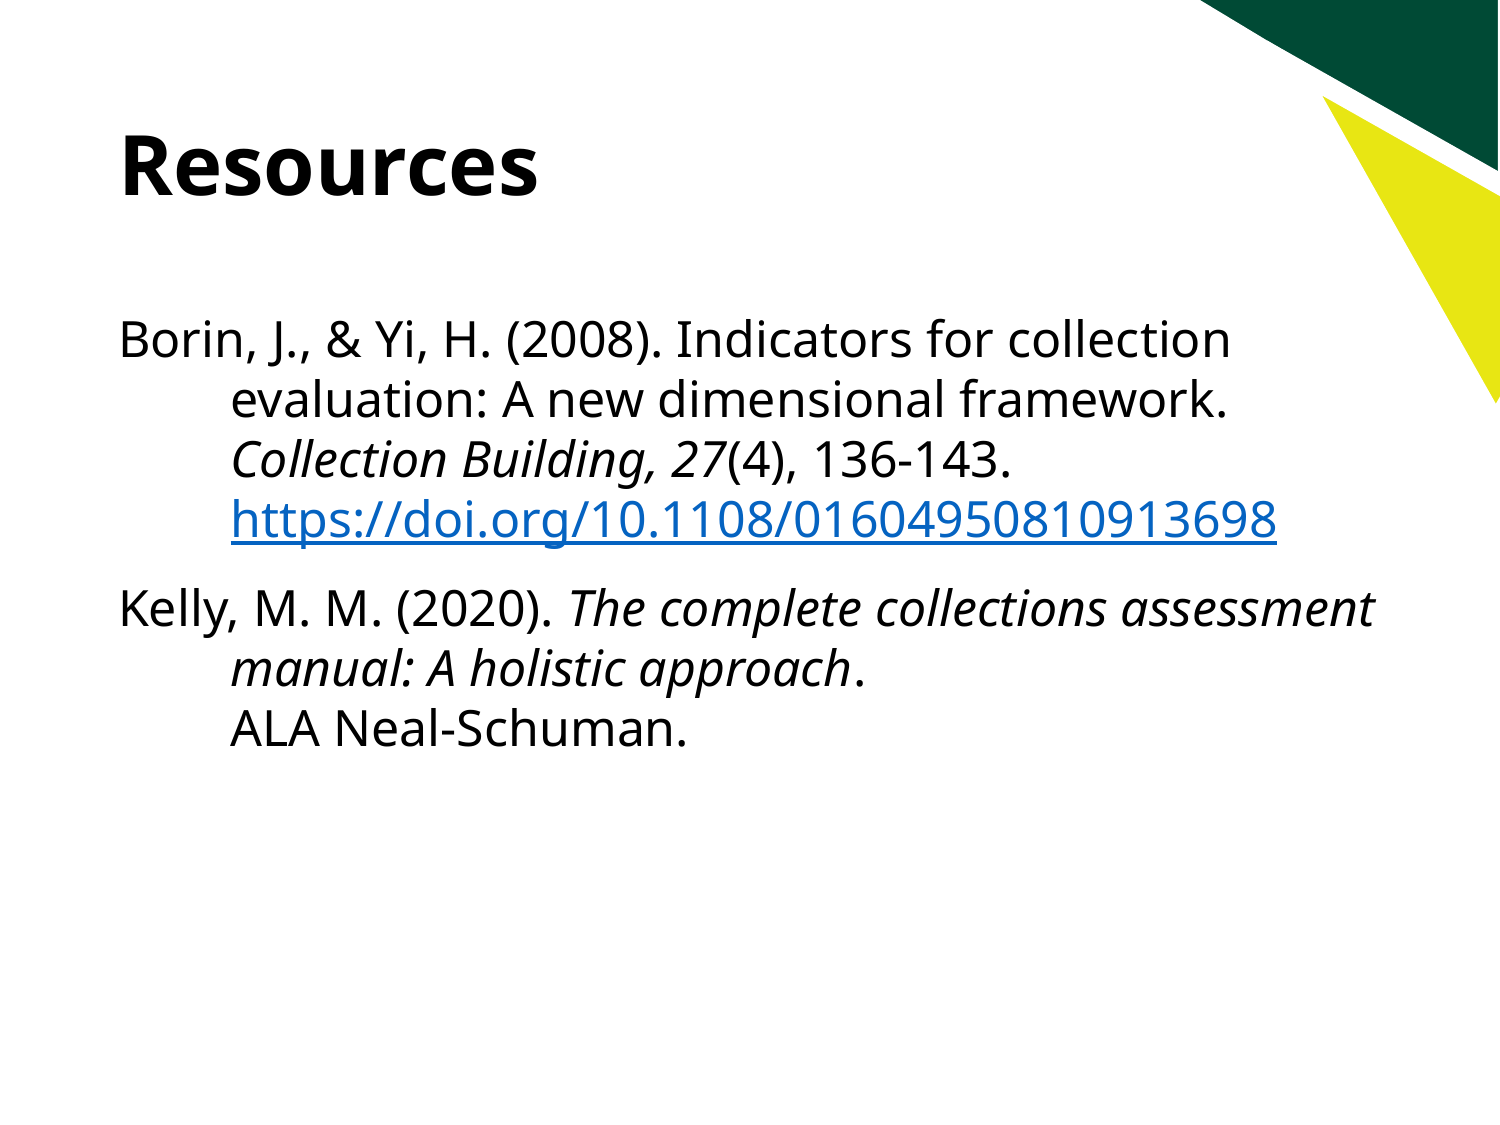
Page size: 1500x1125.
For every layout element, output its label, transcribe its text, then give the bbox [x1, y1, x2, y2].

title Resources [103, 59, 1397, 278]
list Borin, J., & Yi, H. (2008). Indicators for collection evaluation: A new dimensional framework. Collection Building, 27(4), 136-143. https://doi.org/10.1108/01604950810913698 Kelly, M. M. (2020). The complete collections assessment manual: A holistic approach. ALA Neal-Schuman. [103, 299, 1397, 900]
